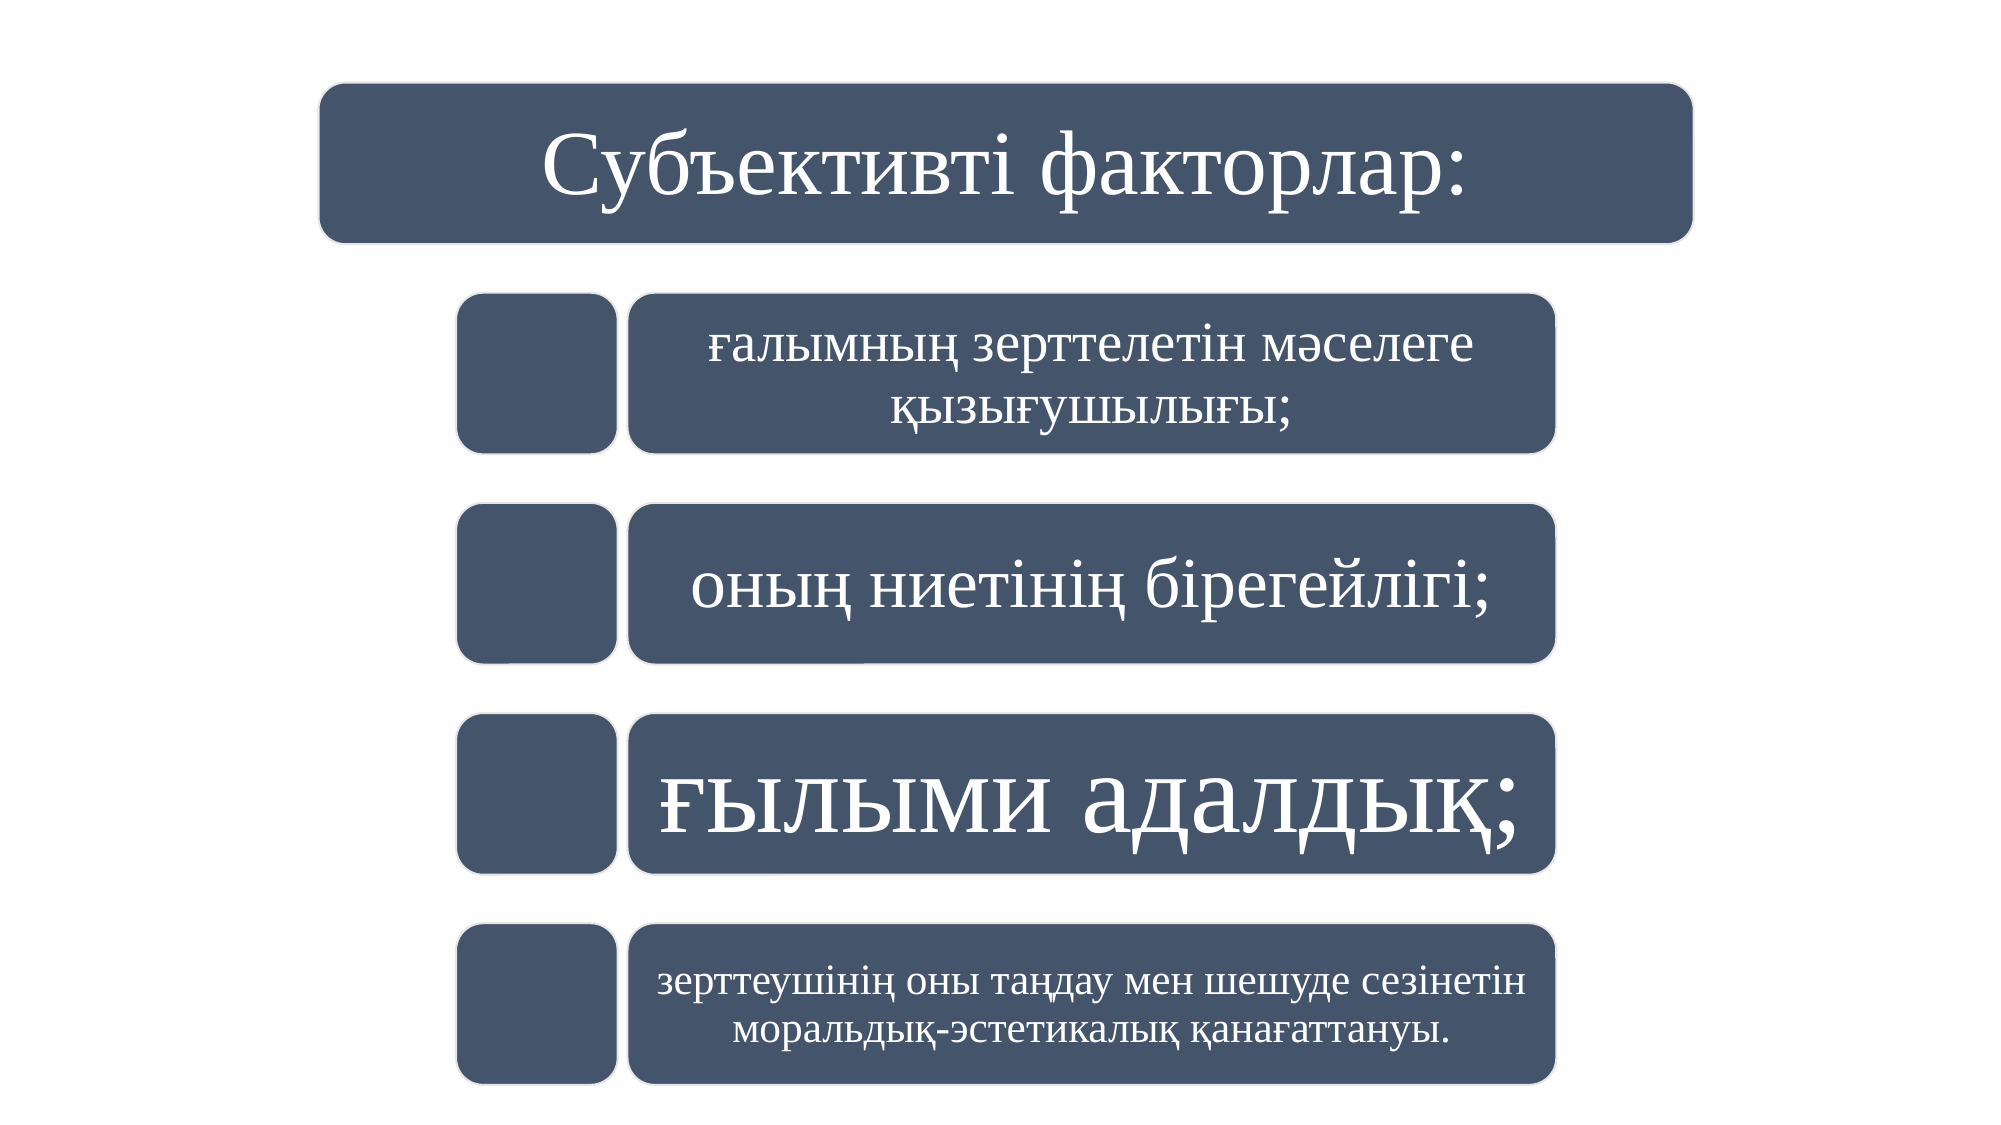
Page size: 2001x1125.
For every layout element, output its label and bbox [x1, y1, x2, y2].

list [146, 82, 1866, 1085]
